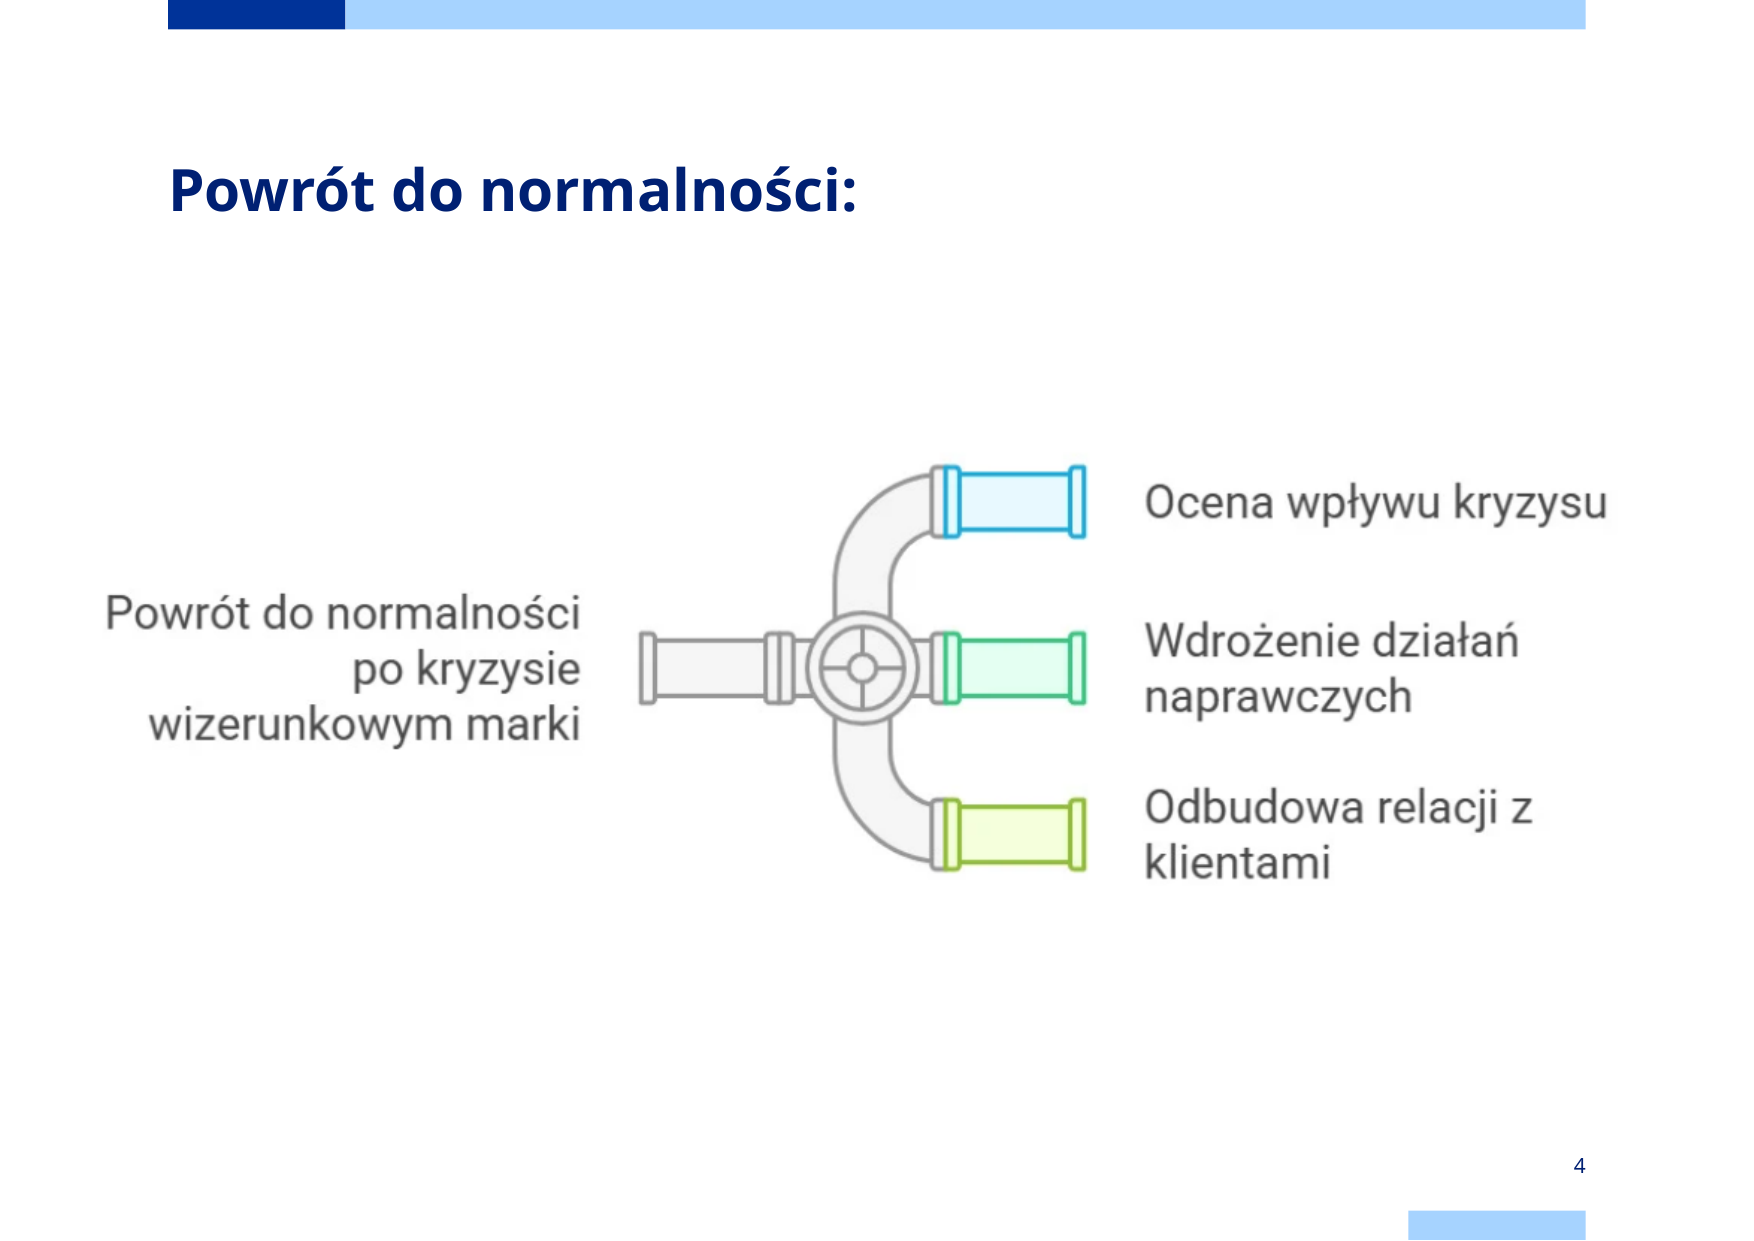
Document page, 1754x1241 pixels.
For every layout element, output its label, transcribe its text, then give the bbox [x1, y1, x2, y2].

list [42, 289, 1712, 999]
slide_number 4 [1408, 1151, 1586, 1182]
title Powrót do normalności: [168, 147, 1586, 289]
